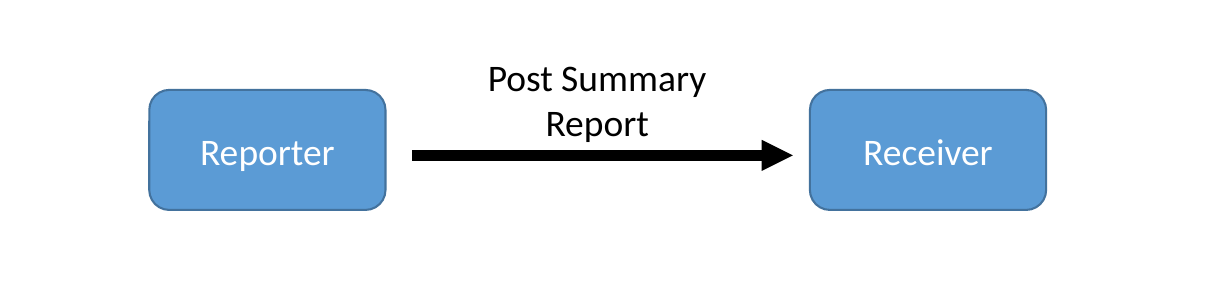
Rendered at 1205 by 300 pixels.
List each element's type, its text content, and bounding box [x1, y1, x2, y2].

text_box Post Summary Report [449, 46, 745, 152]
text_box Receiver [808, 88, 1048, 211]
text_box Reporter [148, 88, 387, 211]
